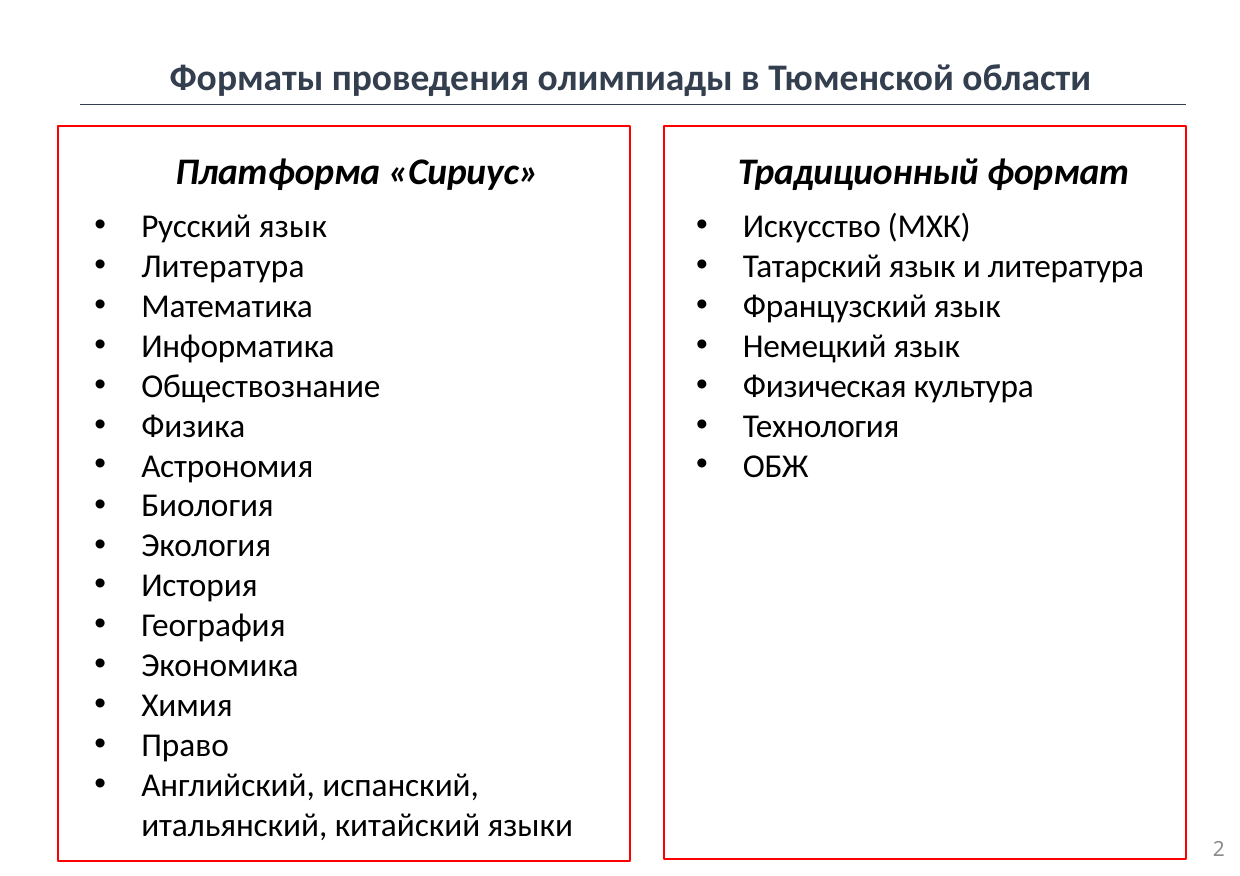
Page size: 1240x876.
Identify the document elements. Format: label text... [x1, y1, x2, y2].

slide_number 2 [1168, 826, 1240, 873]
text_box Форматы проведения олимпиады в Тюменской области [84, 52, 1186, 98]
text_box Платформа «Сириус» Русский язык Литература Математика Информатика Обществознание Физика Астрономия Биология Экология История География Экономика Химия Право Английский, испанский, итальянский, китайский языки [79, 139, 636, 851]
text_box Традиционный формат Искусство (МХК) Татарский язык и литература Французский язык Немецкий язык Физическая культура Технология ОБЖ [681, 139, 1186, 531]
text_box [57, 125, 631, 862]
text_box [663, 125, 1187, 860]
